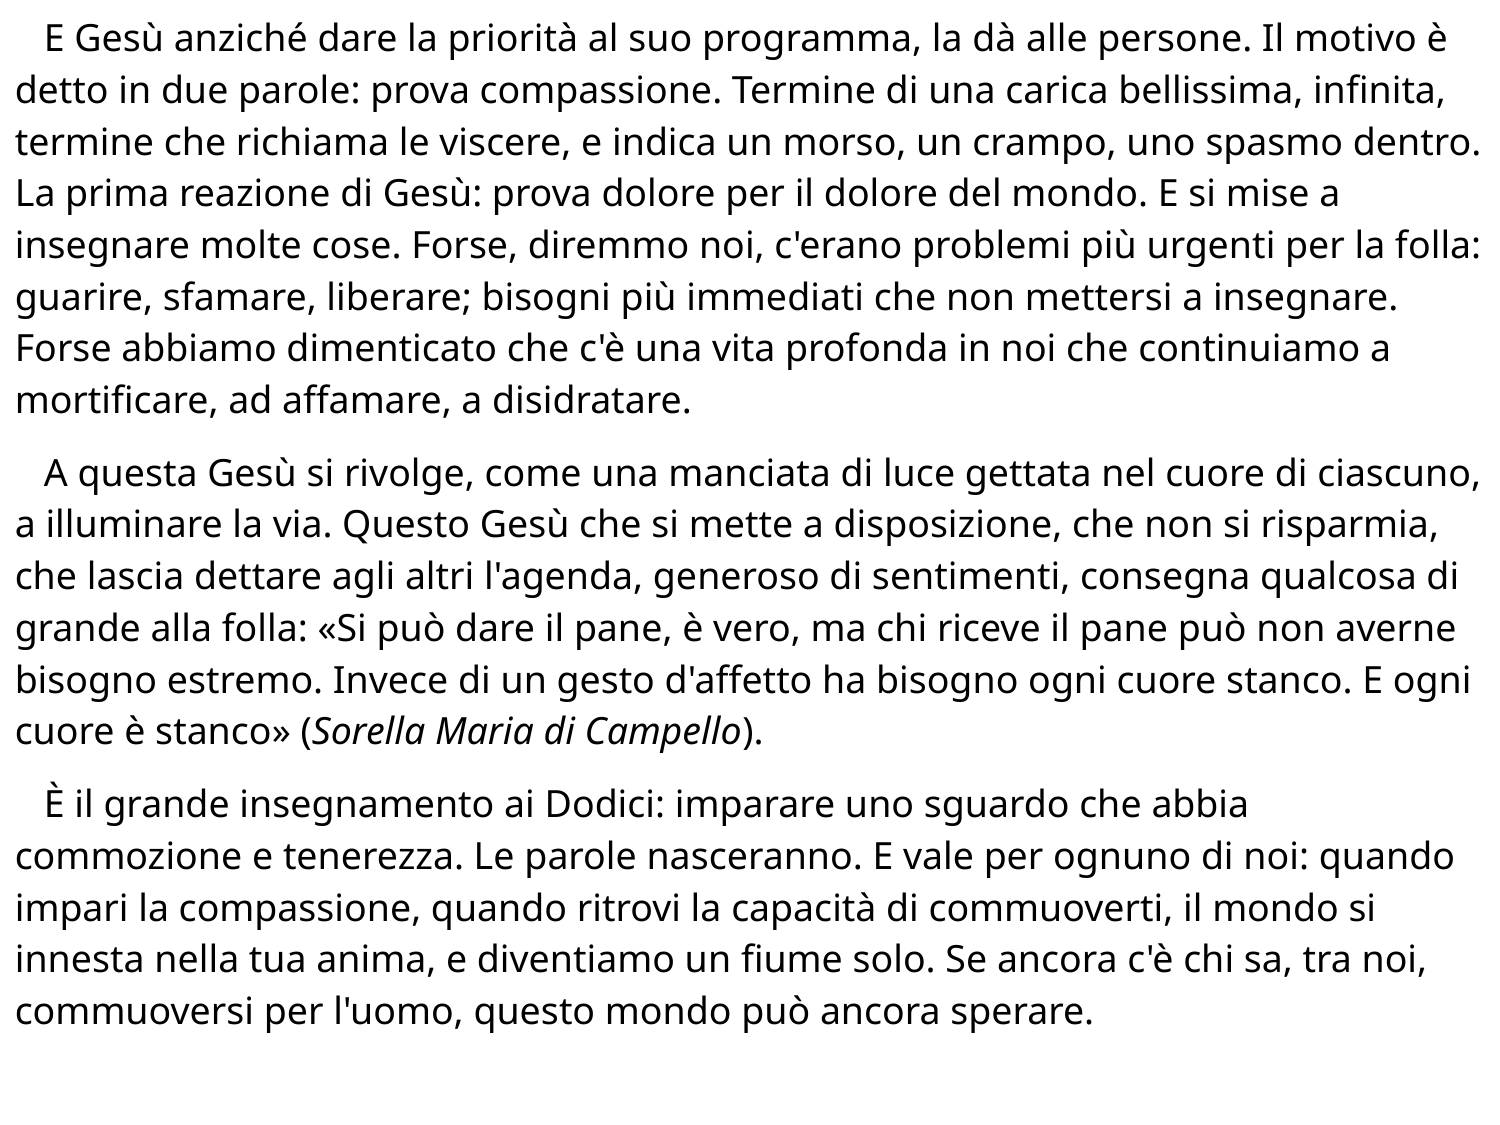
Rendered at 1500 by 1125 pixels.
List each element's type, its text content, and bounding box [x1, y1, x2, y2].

text_box E Gesù anziché dare la priorità al suo programma, la dà alle persone. Il motivo è detto in due parole: prova compassione. Termine di una carica bellissima, infinita, termine che richiama le viscere, e indica un morso, un crampo, uno spasmo dentro. La prima reazione di Gesù: prova dolore per il dolore del mondo. E si mise a insegnare molte cose. Forse, diremmo noi, c'erano problemi più urgenti per la folla: guarire, sfamare, liberare; bisogni più immediati che non mettersi a insegnare. Forse abbiamo dimenticato che c'è una vita profonda in noi che continuiamo a mortificare, ad affamare, a disidratare. A questa Gesù si rivolge, come una manciata di luce gettata nel cuore di ciascuno, a illuminare la via. Questo Gesù che si mette a disposizione, che non si risparmia, che lascia dettare agli altri l'agenda, generoso di sentimenti, consegna qualcosa di grande alla folla: «Si può dare il pane, è vero, ma chi riceve il pane può non averne bisogno estremo. Invece di un gesto d'affetto ha bisogno ogni cuore stanco. E ogni cuore è stanco» (Sorella Maria di Campello). È il grande insegnamento ai Dodici: imparare uno sguardo che abbia commozione e tenerezza. Le parole nasceranno. E vale per ognuno di noi: quando impari la compassione, quando ritrovi la capacità di commuoverti, il mondo si innesta nella tua anima, e diventiamo un fiume solo. Se ancora c'è chi sa, tra noi, commuoversi per l'uomo, questo mondo può ancora sperare. [0, 0, 1500, 1040]
